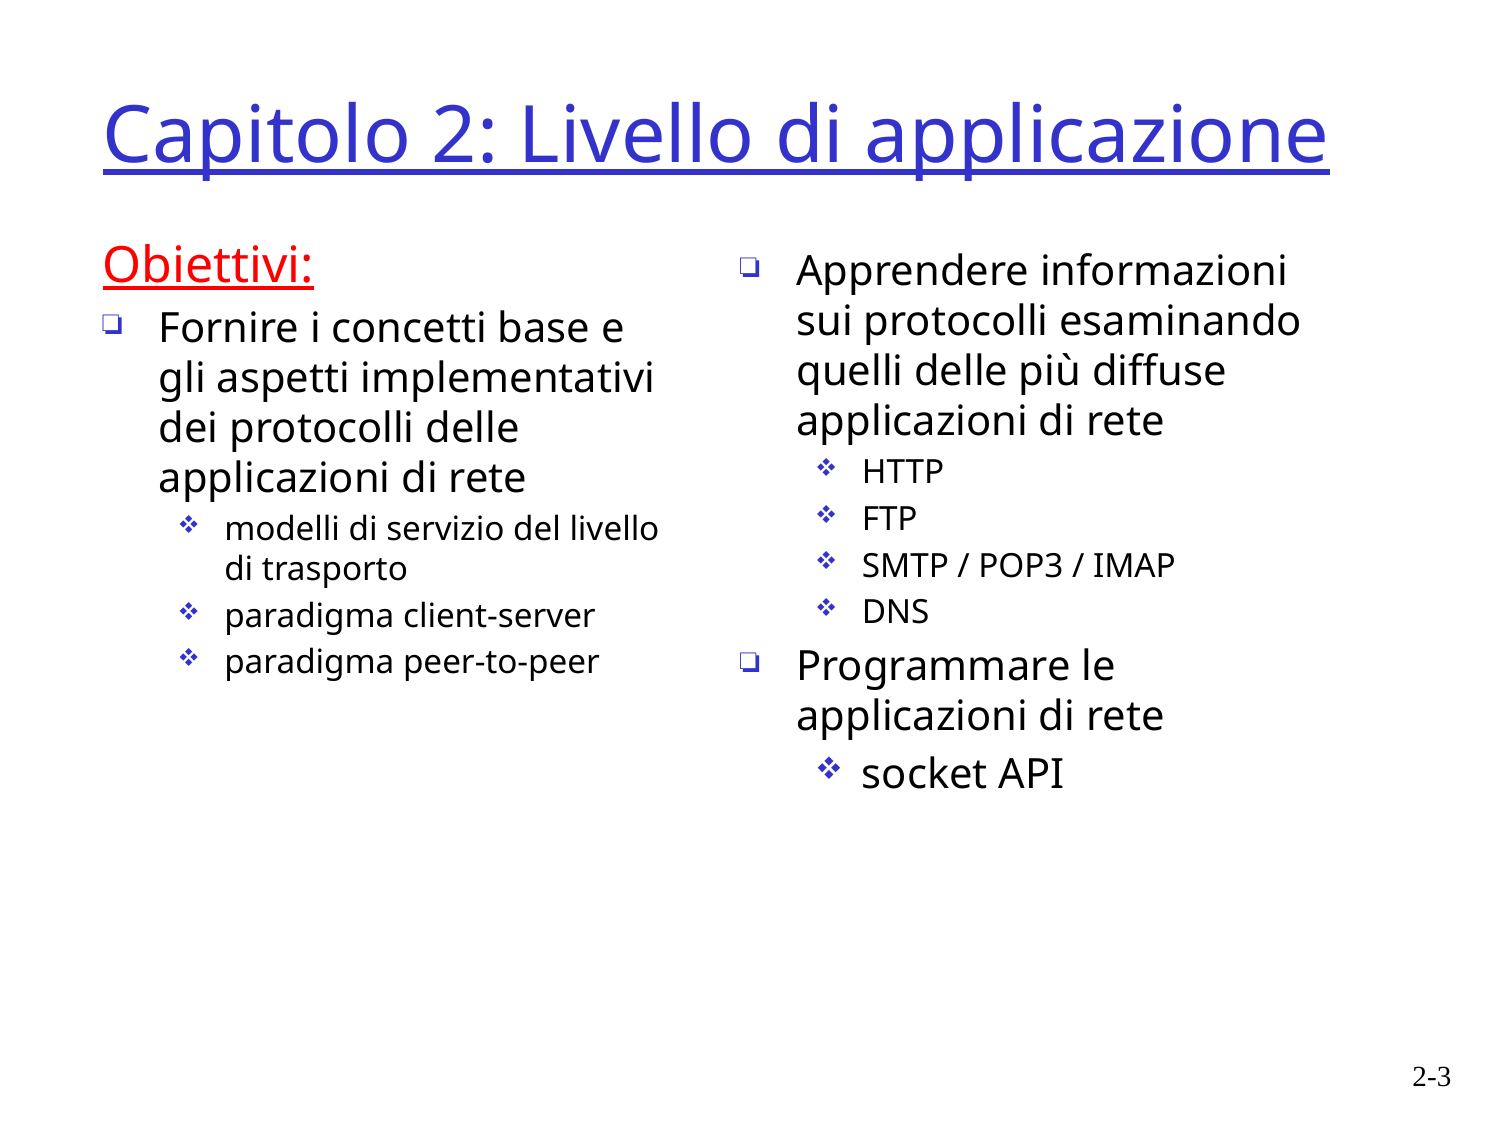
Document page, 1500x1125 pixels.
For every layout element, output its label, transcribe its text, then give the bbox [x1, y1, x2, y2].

title Capitolo 2: Livello di applicazione [87, 37, 1363, 226]
list Apprendere informazioni sui protocolli esaminando quelli delle più diffuse applicazioni di rete HTTP FTP SMTP / POP3 / IMAP DNS Programmare le applicazioni di rete socket API [724, 236, 1327, 1000]
slide_number 2-3 [1362, 1049, 1467, 1125]
list Obiettivi: Fornire i concetti base e gli aspetti implementativi dei protocolli delle applicazioni di rete modelli di servizio del livello di trasporto paradigma client-server paradigma peer-to-peer [87, 224, 676, 988]
